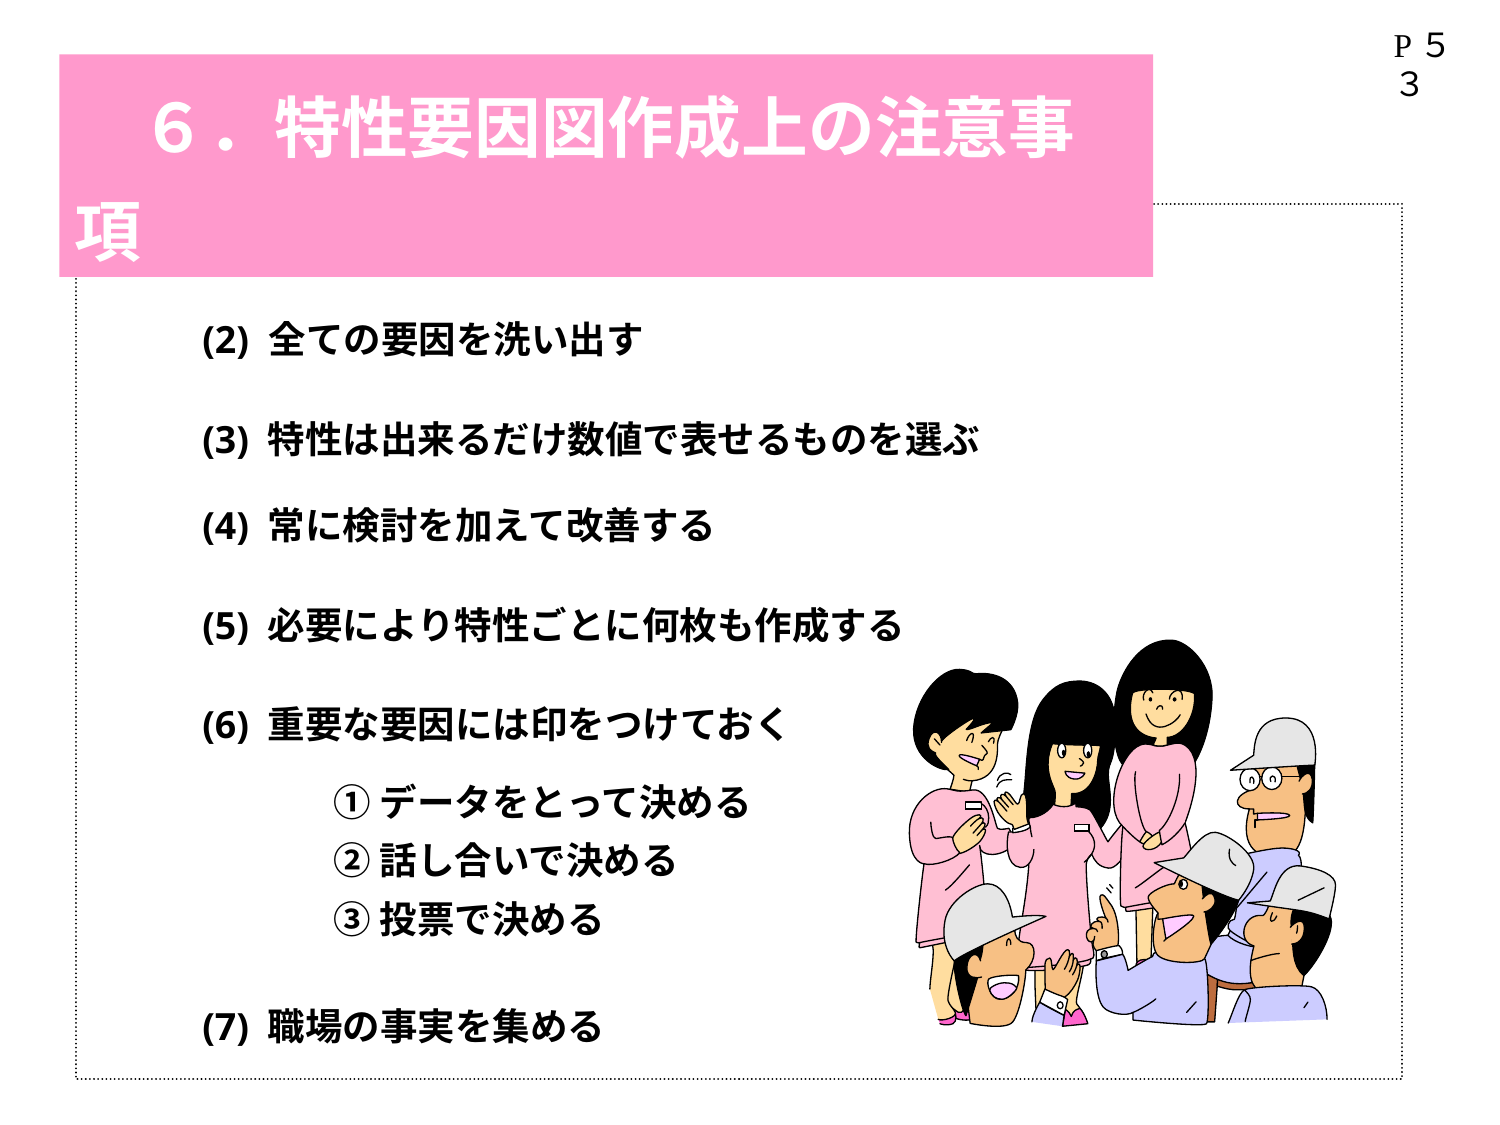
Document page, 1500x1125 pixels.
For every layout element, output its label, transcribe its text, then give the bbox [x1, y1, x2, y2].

text_box (2) 全ての要因を洗い出す [187, 308, 929, 368]
text_box [76, 203, 1402, 1080]
text_box (1) 出来るだけ多くの人の意見を集める [187, 277, 1023, 283]
text_box (5) 必要により特性ごとに何枚も作成する [187, 581, 1093, 655]
text_box (3) 特性は出来るだけ数値で表せるものを選ぶ [187, 395, 1163, 469]
picture [906, 636, 1339, 1033]
text_box ６．特性要因図作成上の注意事項 [59, 54, 1154, 277]
text_box (6) 重要な要因には印をつけておく [187, 680, 901, 754]
text_box (4) 常に検討を加えて改善する [187, 494, 890, 554]
text_box (7) 職場の事実を集める [187, 982, 873, 1056]
text_box ① データをとって決める ② 話し合いで決める ③ 投票で決める [281, 758, 843, 949]
text_box P５３ [1378, 16, 1500, 111]
